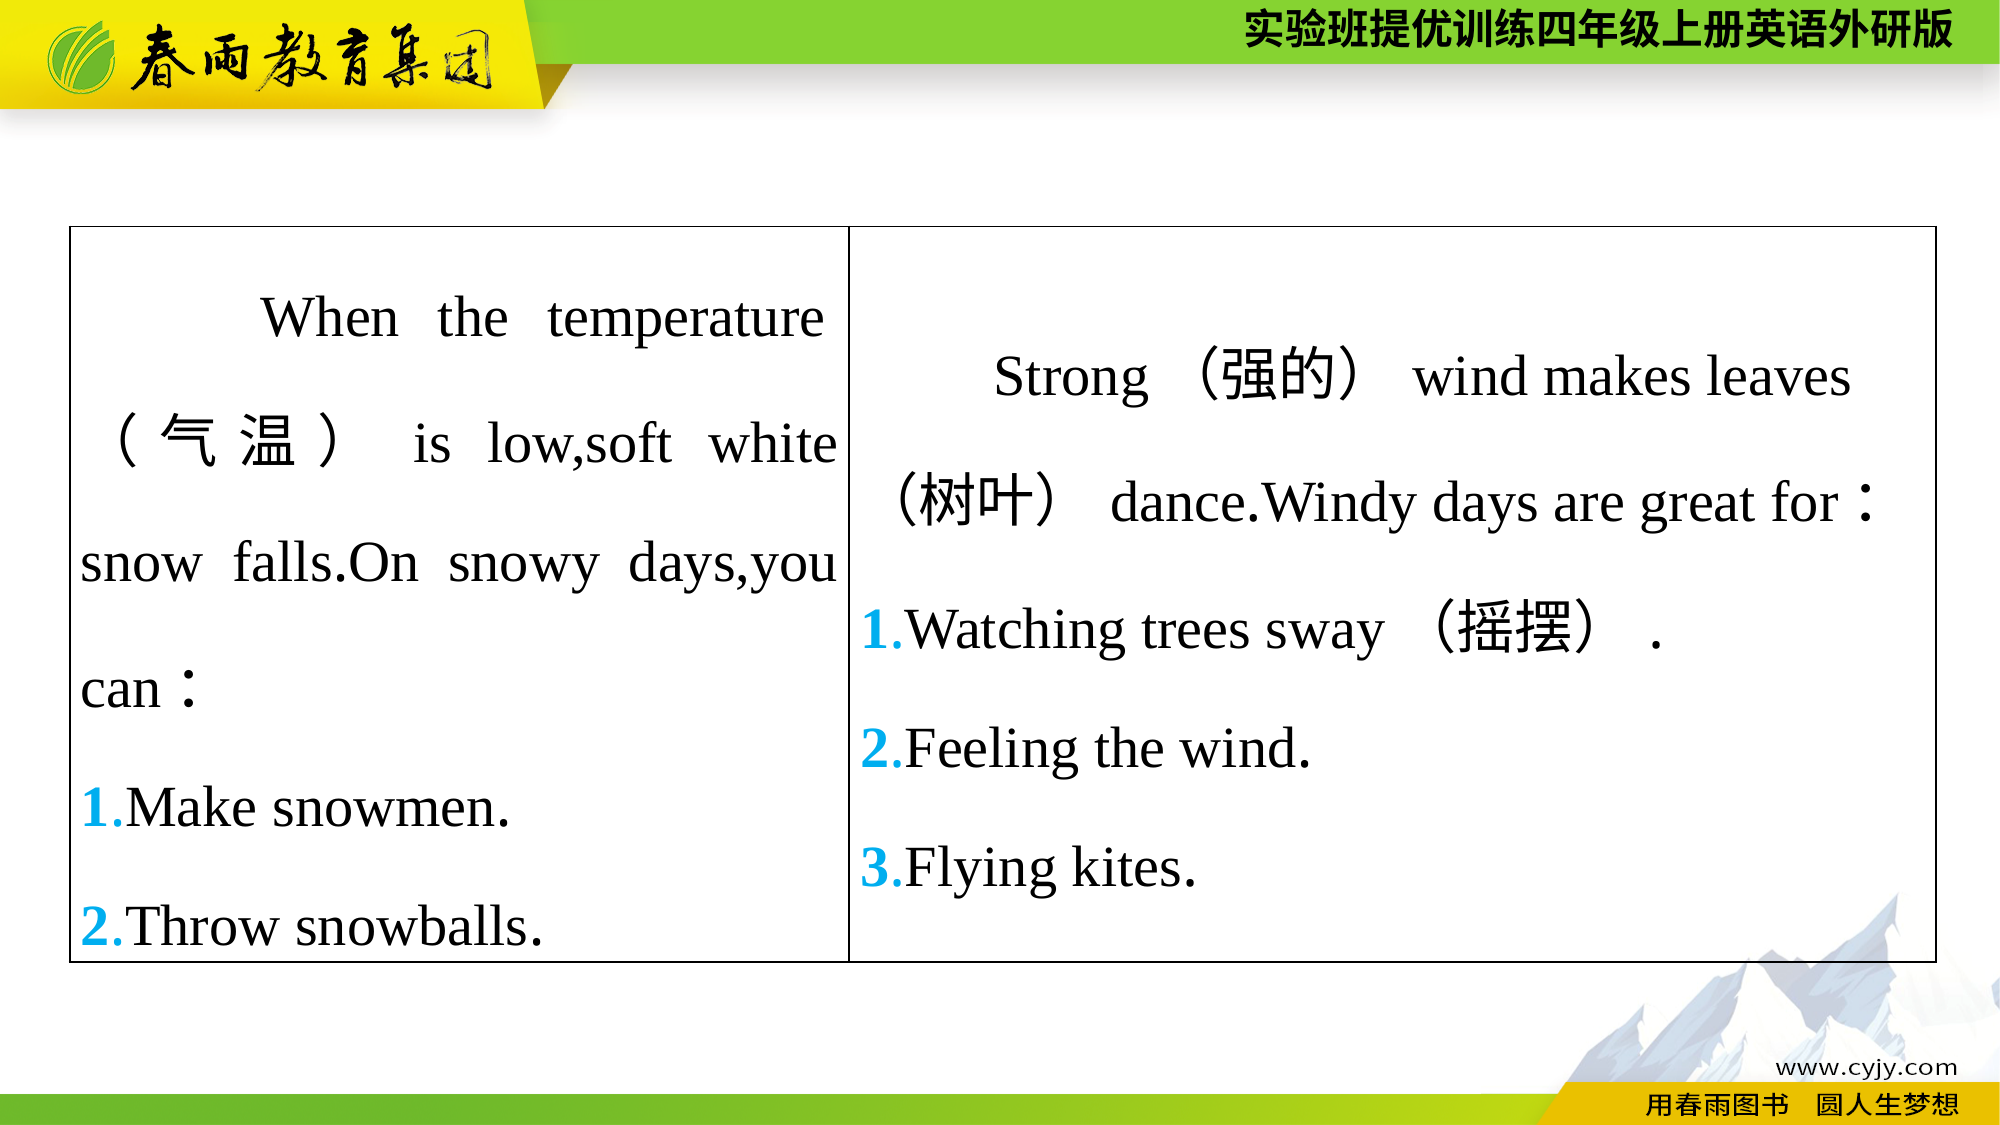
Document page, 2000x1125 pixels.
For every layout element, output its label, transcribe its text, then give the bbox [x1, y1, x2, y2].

table_header When the temperature（气温）is low,soft white snow falls.On snowy days,you can： 1.Make snowmen. 2.Throw snowballs. [71, 227, 848, 961]
picture [0, 0, 2000, 1125]
table_header Strong（强的）wind makes leaves（树叶）dance.Windy days are great for： 1.Watching trees sway（摇摆）. 2.Feeling the wind. 3.Flying kites. [850, 227, 1935, 961]
